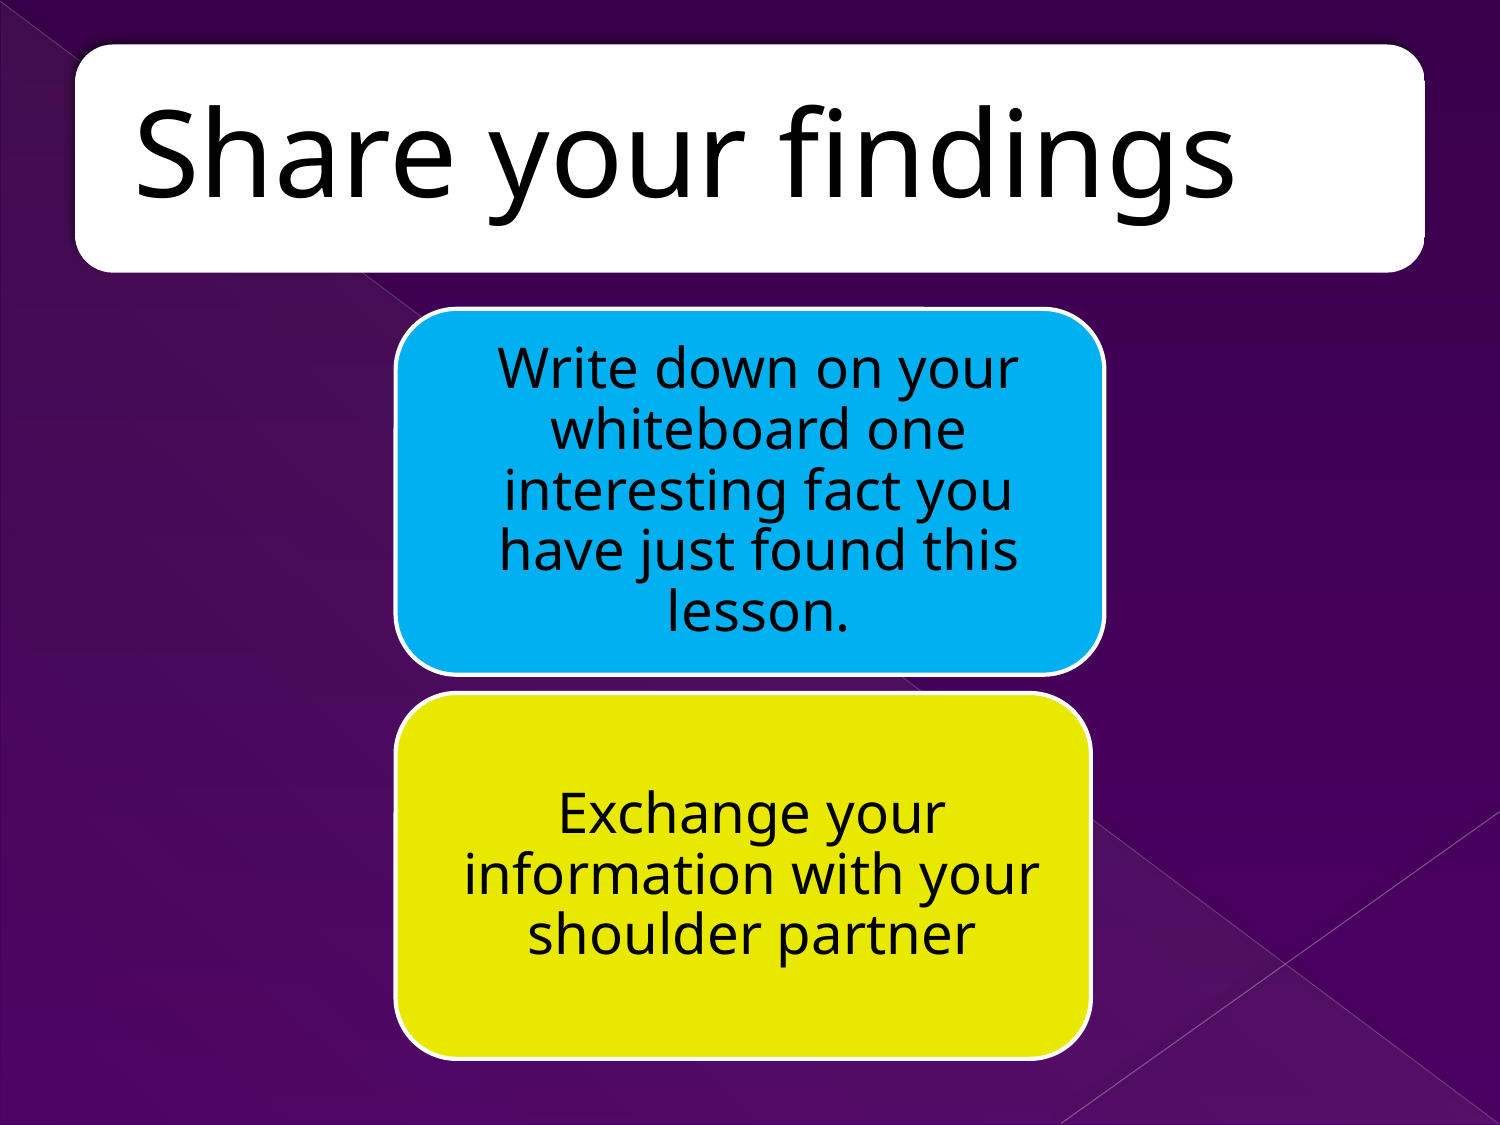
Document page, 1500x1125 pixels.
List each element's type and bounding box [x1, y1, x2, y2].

text_box [74, 43, 1426, 274]
list [74, 308, 1426, 1060]
